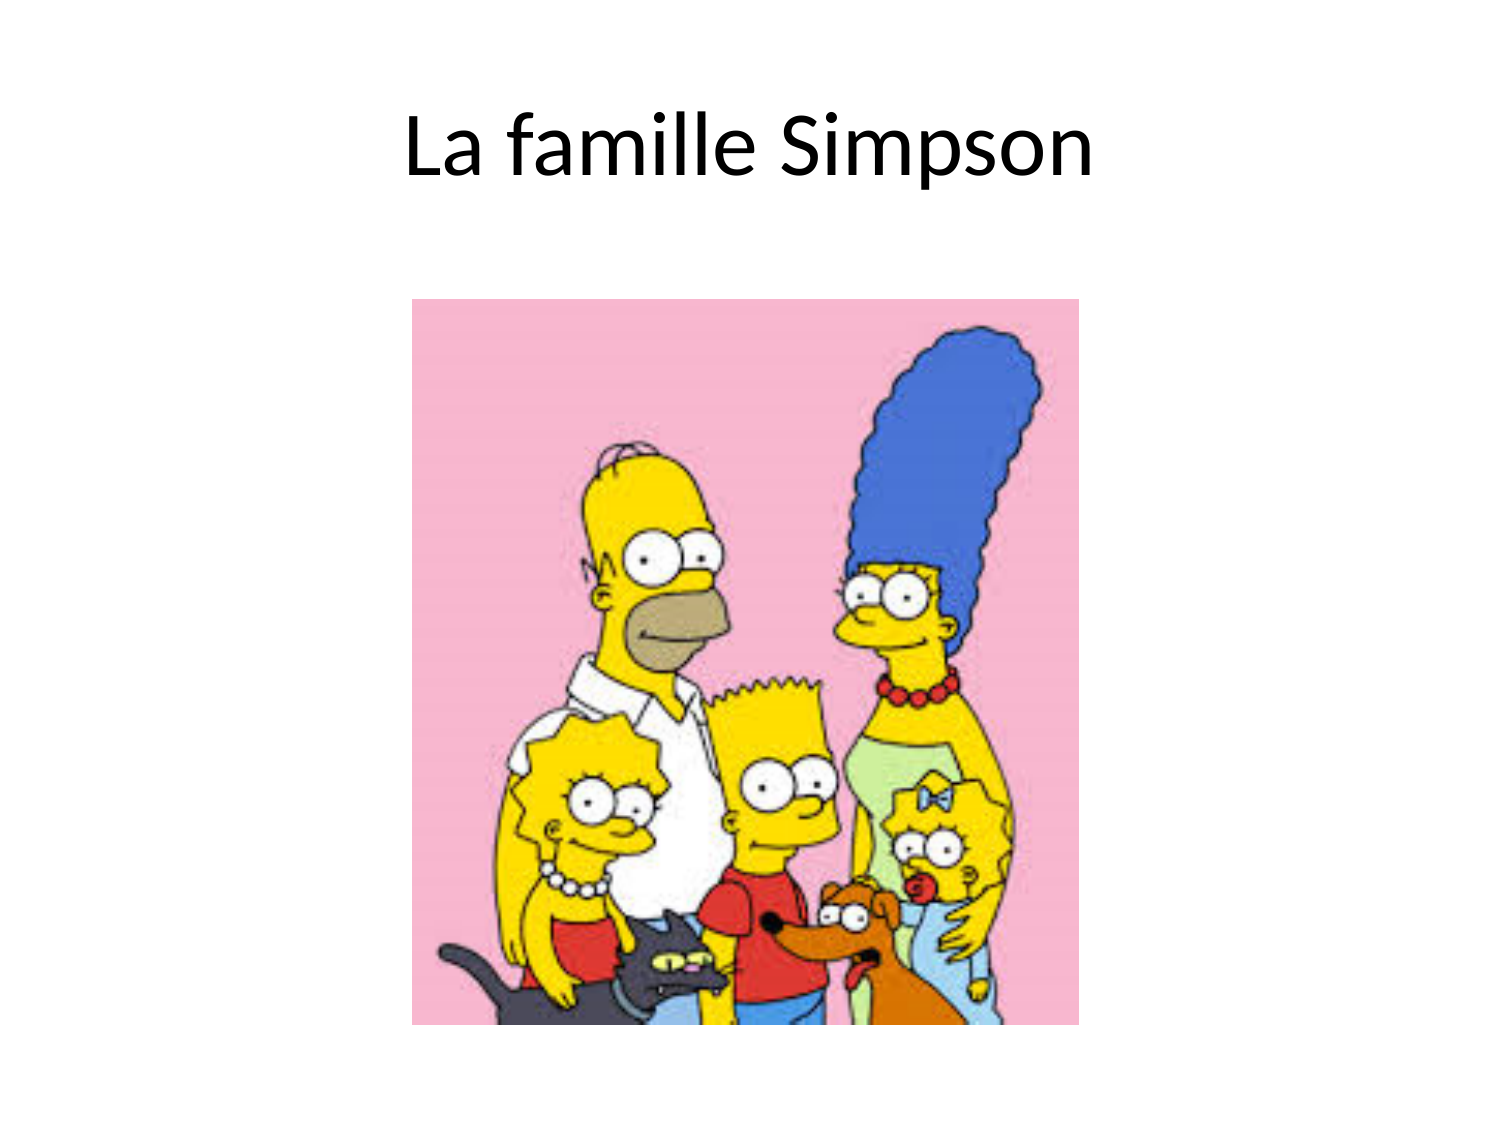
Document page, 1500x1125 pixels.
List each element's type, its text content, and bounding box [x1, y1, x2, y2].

title La famille Simpson [75, 45, 1425, 233]
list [412, 299, 1079, 1026]
